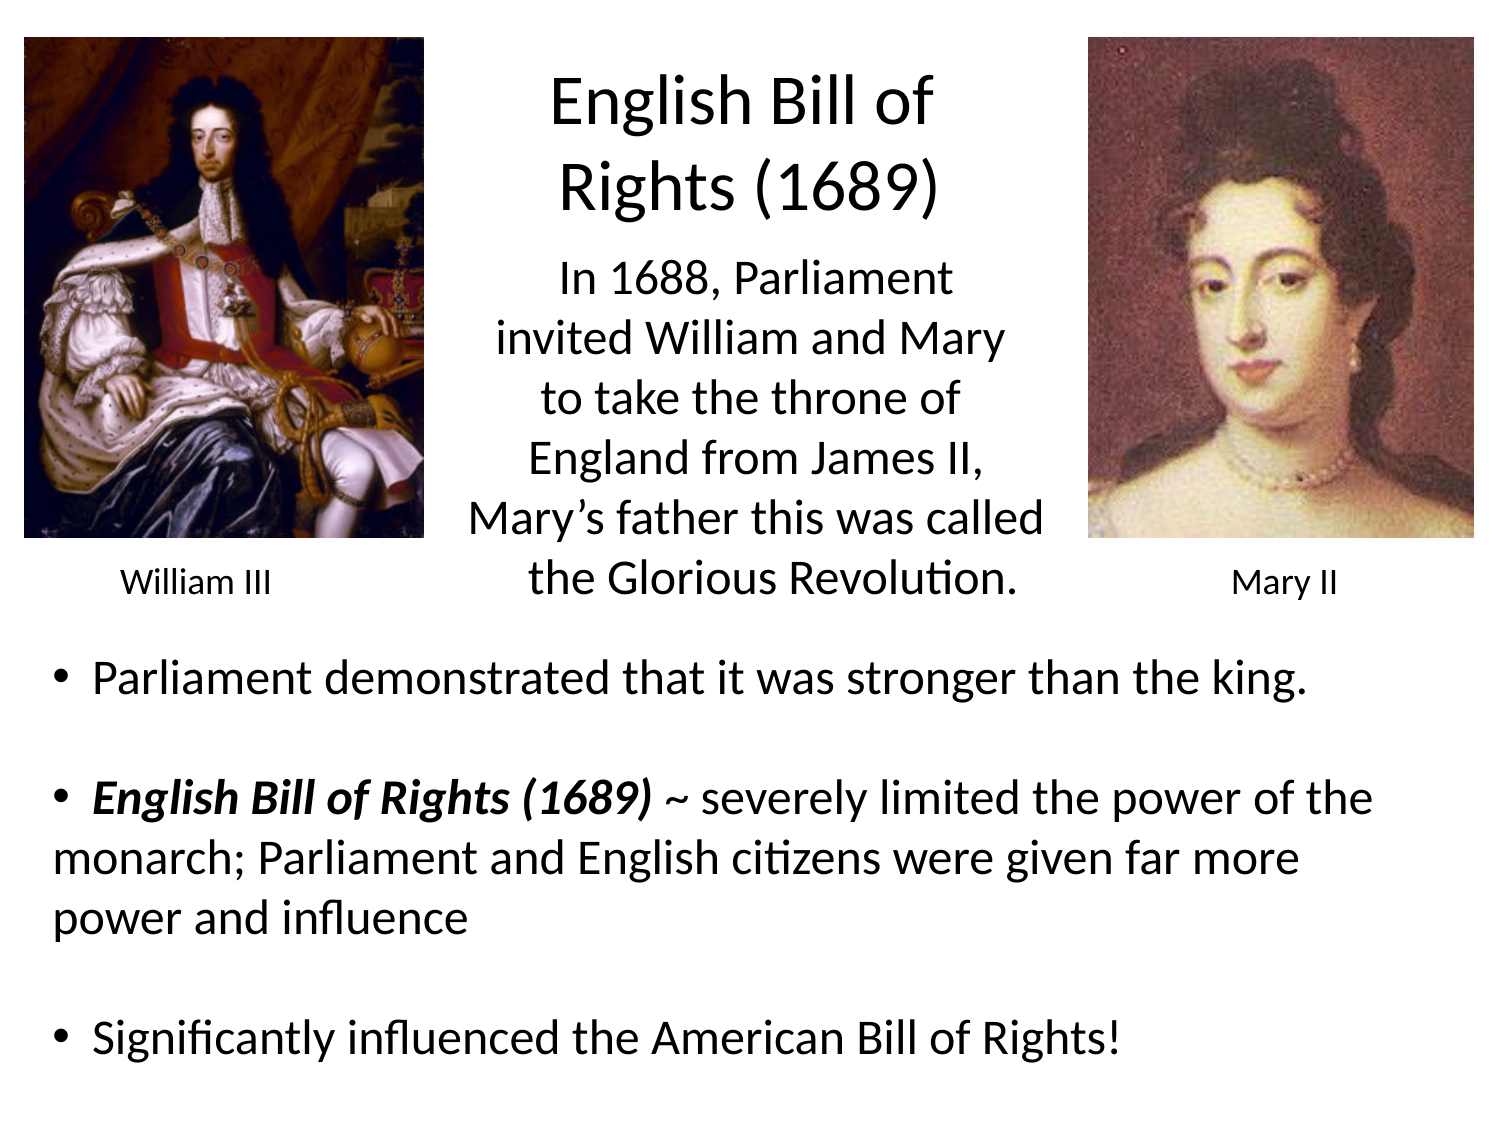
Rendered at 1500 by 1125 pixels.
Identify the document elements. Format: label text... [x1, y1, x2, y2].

picture [24, 37, 424, 538]
title English Bill of Rights (1689) [427, 45, 1083, 233]
text_box William III [105, 549, 288, 610]
picture [1088, 37, 1475, 538]
list In 1688, Parliament invited William and Mary to take the throne of England from James II, Mary’s father this was called the Glorious Revolution. [425, 237, 1088, 637]
text_box Mary II [1216, 549, 1354, 610]
text_box Parliament demonstrated that it was stronger than the king. English Bill of Rights (1689) ~ severely limited the power of the monarch; Parliament and English citizens were given far more power and influence Significantly influenced the American Bill of Rights! [37, 637, 1465, 1073]
